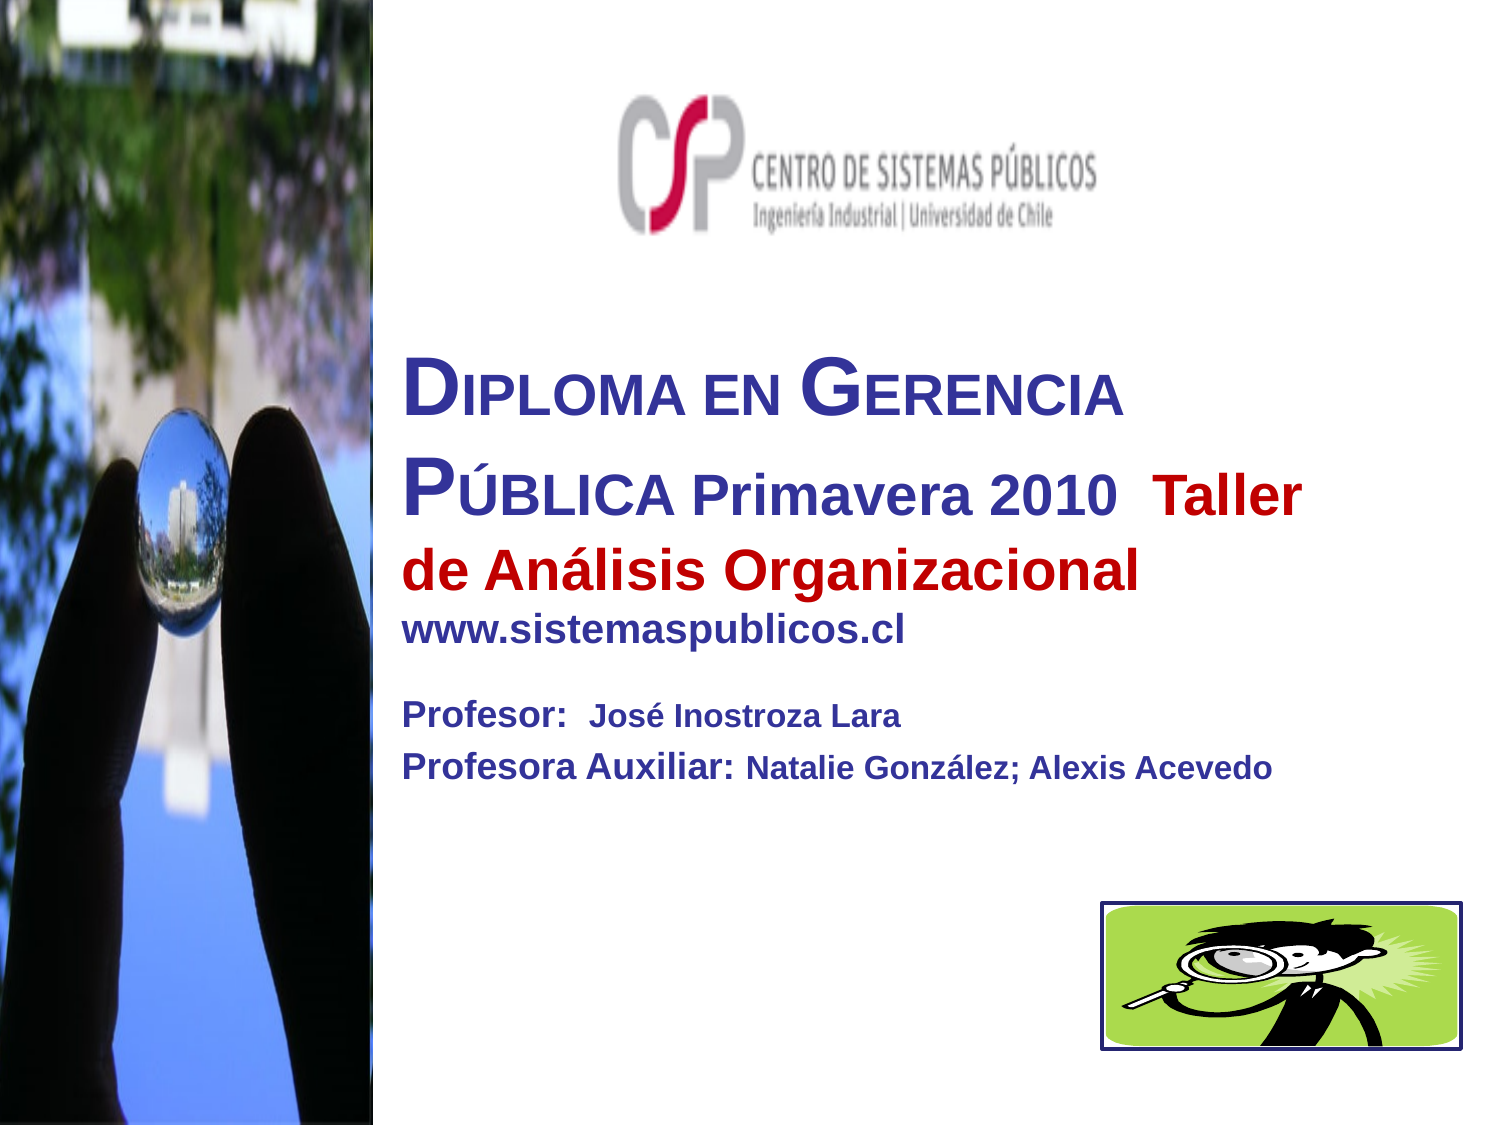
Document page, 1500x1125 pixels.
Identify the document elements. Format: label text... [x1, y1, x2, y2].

picture [1104, 904, 1459, 1047]
picture [0, 0, 373, 1125]
picture [608, 89, 1109, 244]
title DIPLOMA EN GERENCIA PÚBLICA Primavera 2010 Taller de Análisis Organizacional www.sistemaspublicos.cl Profesor: José Inostroza Lara Profesora Auxiliar: Natalie González; Alexis Acevedo [386, 361, 1365, 604]
